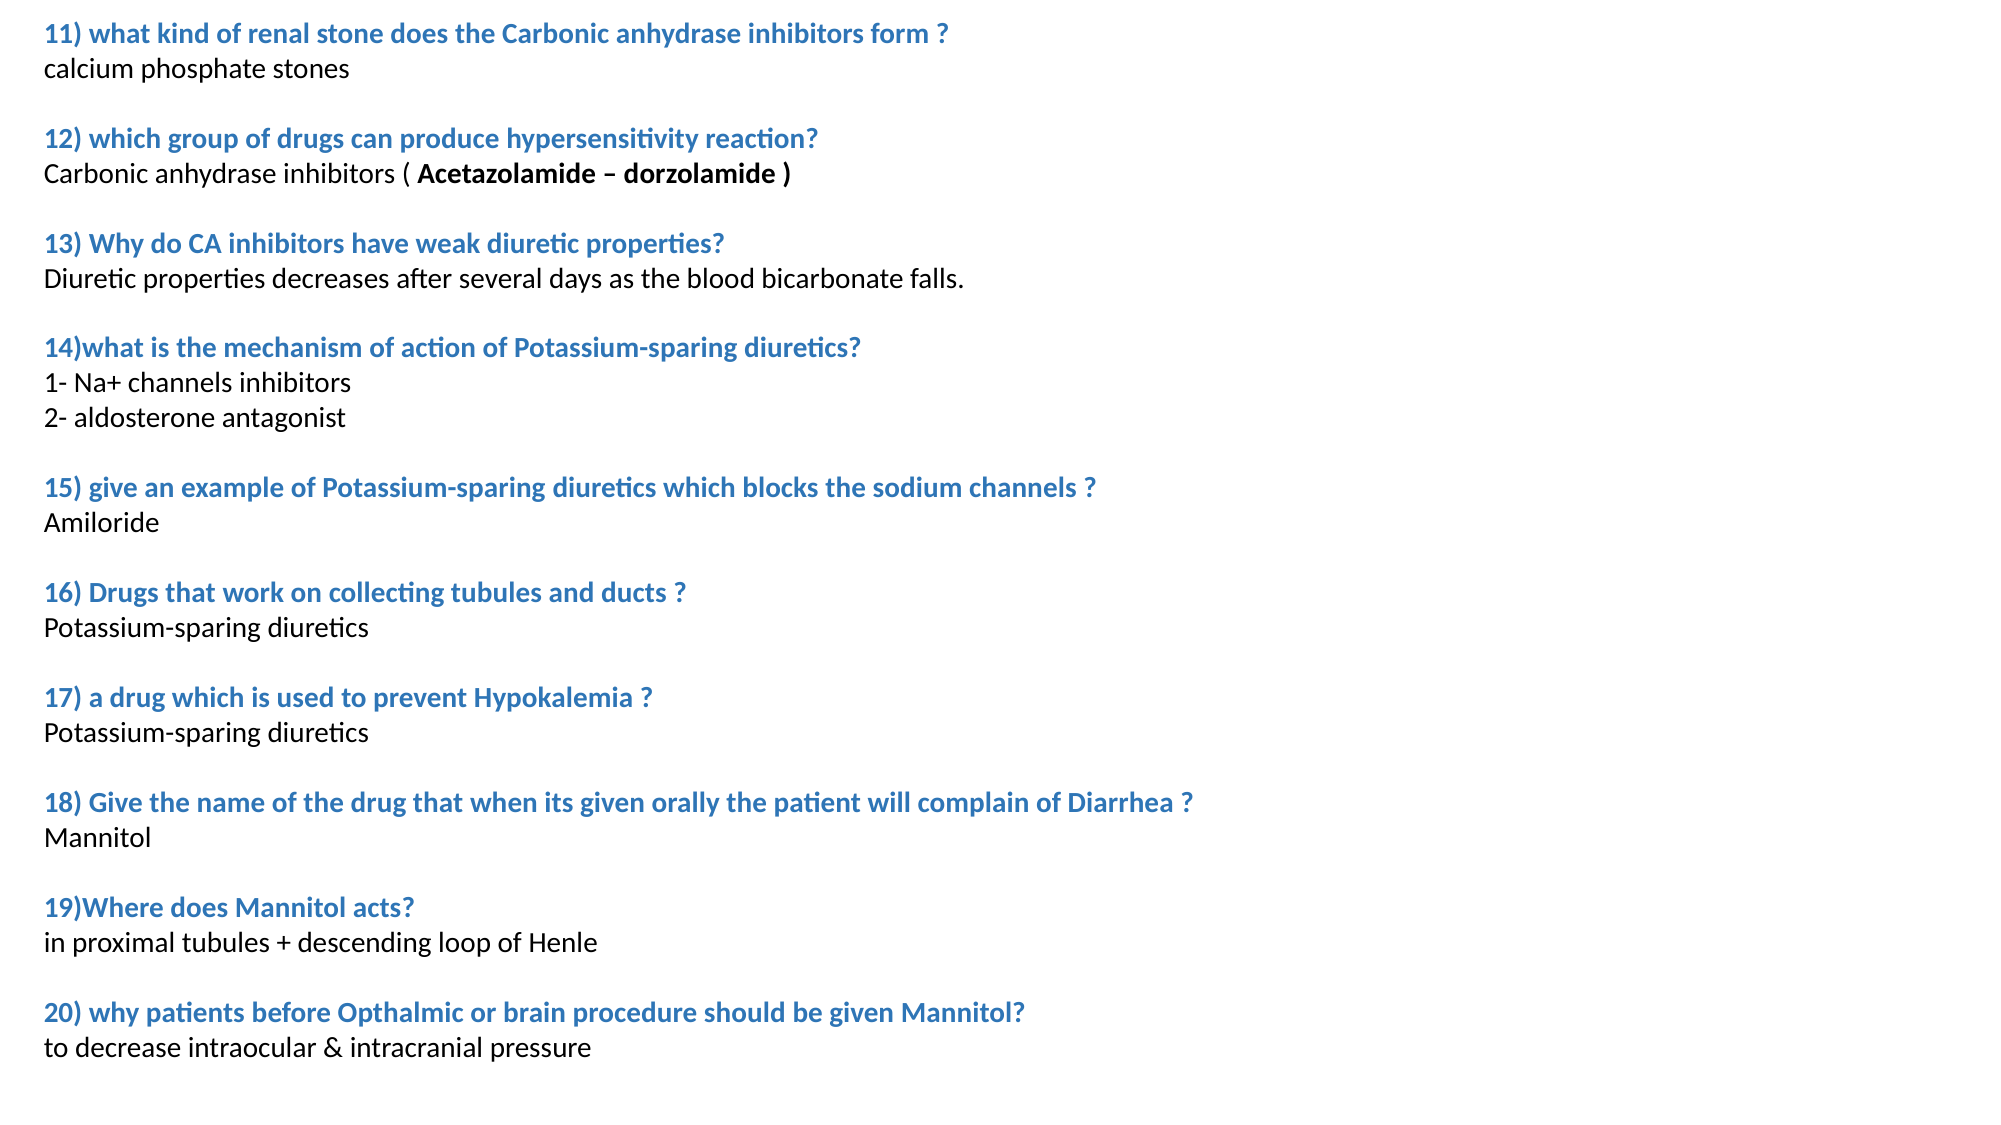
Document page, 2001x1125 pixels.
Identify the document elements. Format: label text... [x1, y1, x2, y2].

text_box 11) what kind of renal stone does the Carbonic anhydrase inhibitors form ? calcium phosphate stones 12) which group of drugs can produce hypersensitivity reaction? Carbonic anhydrase inhibitors ( Acetazolamide – dorzolamide ) 13) Why do CA inhibitors have weak diuretic properties? Diuretic properties decreases after several days as the blood bicarbonate falls. 14)what is the mechanism of action of Potassium-sparing diuretics? 1- Na+ channels inhibitors 2- aldosterone antagonist 15) give an example of Potassium-sparing diuretics which blocks the sodium channels ? Amiloride 16) Drugs that work on collecting tubules and ducts ? Potassium-sparing diuretics 17) a drug which is used to prevent Hypokalemia ? Potassium-sparing diuretics 18) Give the name of the drug that when its given orally the patient will complain of Diarrhea ? Mannitol 19)Where does Mannitol acts? in proximal tubules + descending loop of Henle 20) why patients before Opthalmic or brain procedure should be given Mannitol? to decrease intraocular & intracranial pressure [43, 14, 1826, 1064]
